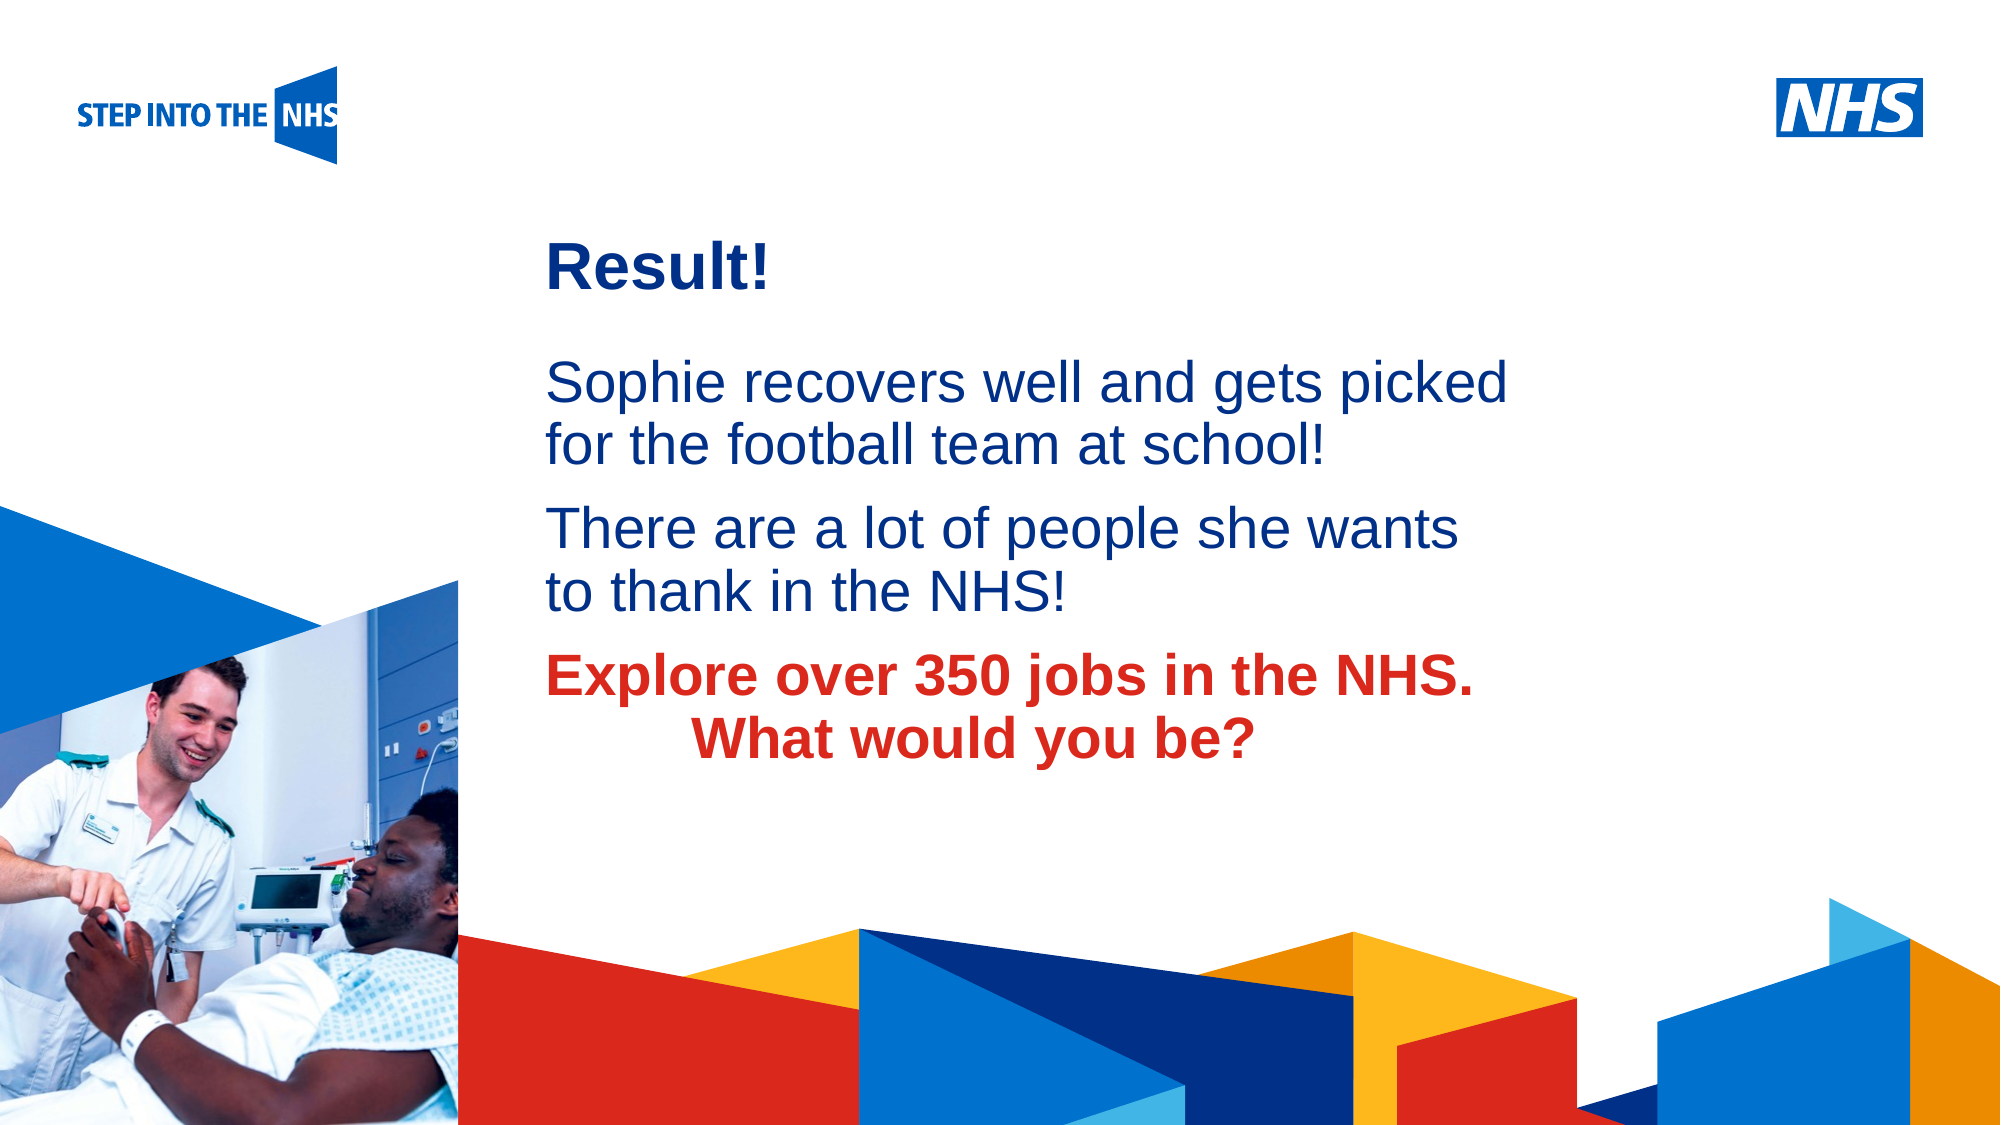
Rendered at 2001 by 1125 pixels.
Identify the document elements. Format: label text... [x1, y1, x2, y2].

title Result! [545, 232, 1767, 351]
list Sophie recovers well and gets picked for the football team at school! There are a lot of people she wants to thank in the NHS! Explore over 350 jobs in the NHS. What would you be? [545, 351, 1767, 898]
picture [0, 580, 459, 1125]
